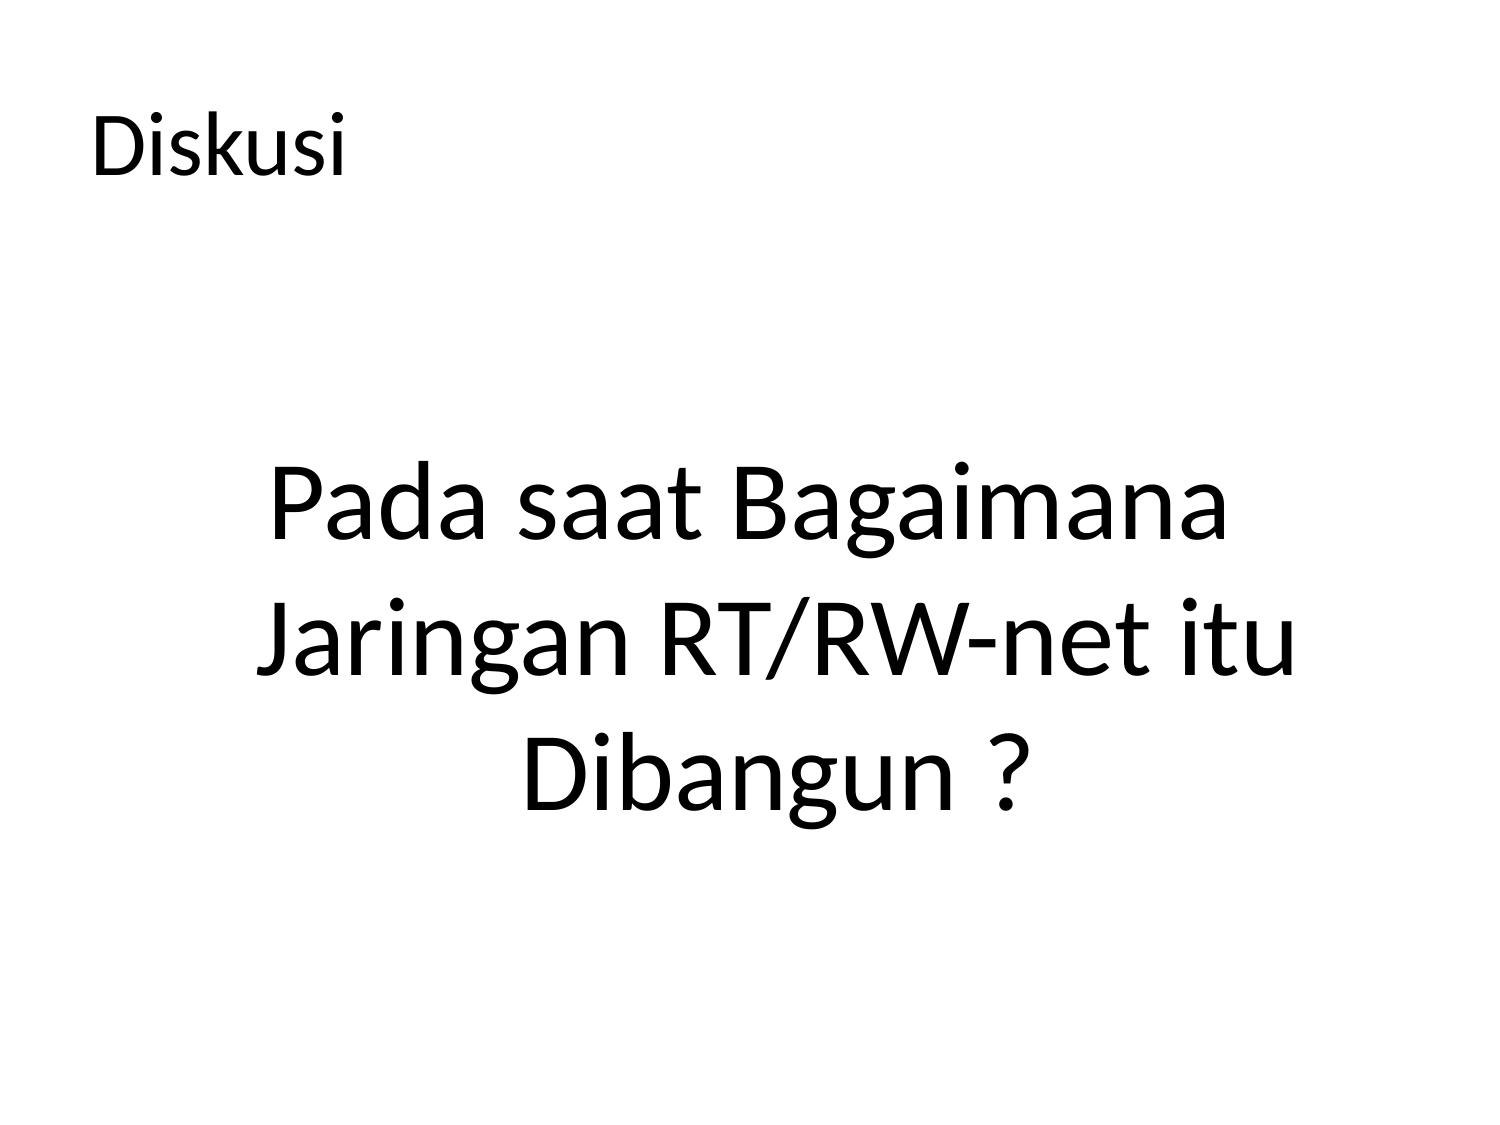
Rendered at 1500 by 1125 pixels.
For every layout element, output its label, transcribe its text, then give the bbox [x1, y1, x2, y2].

title Diskusi [75, 45, 1425, 233]
list Pada saat Bagaimana Jaringan RT/RW-net itu Dibangun ? [75, 262, 1425, 1005]
